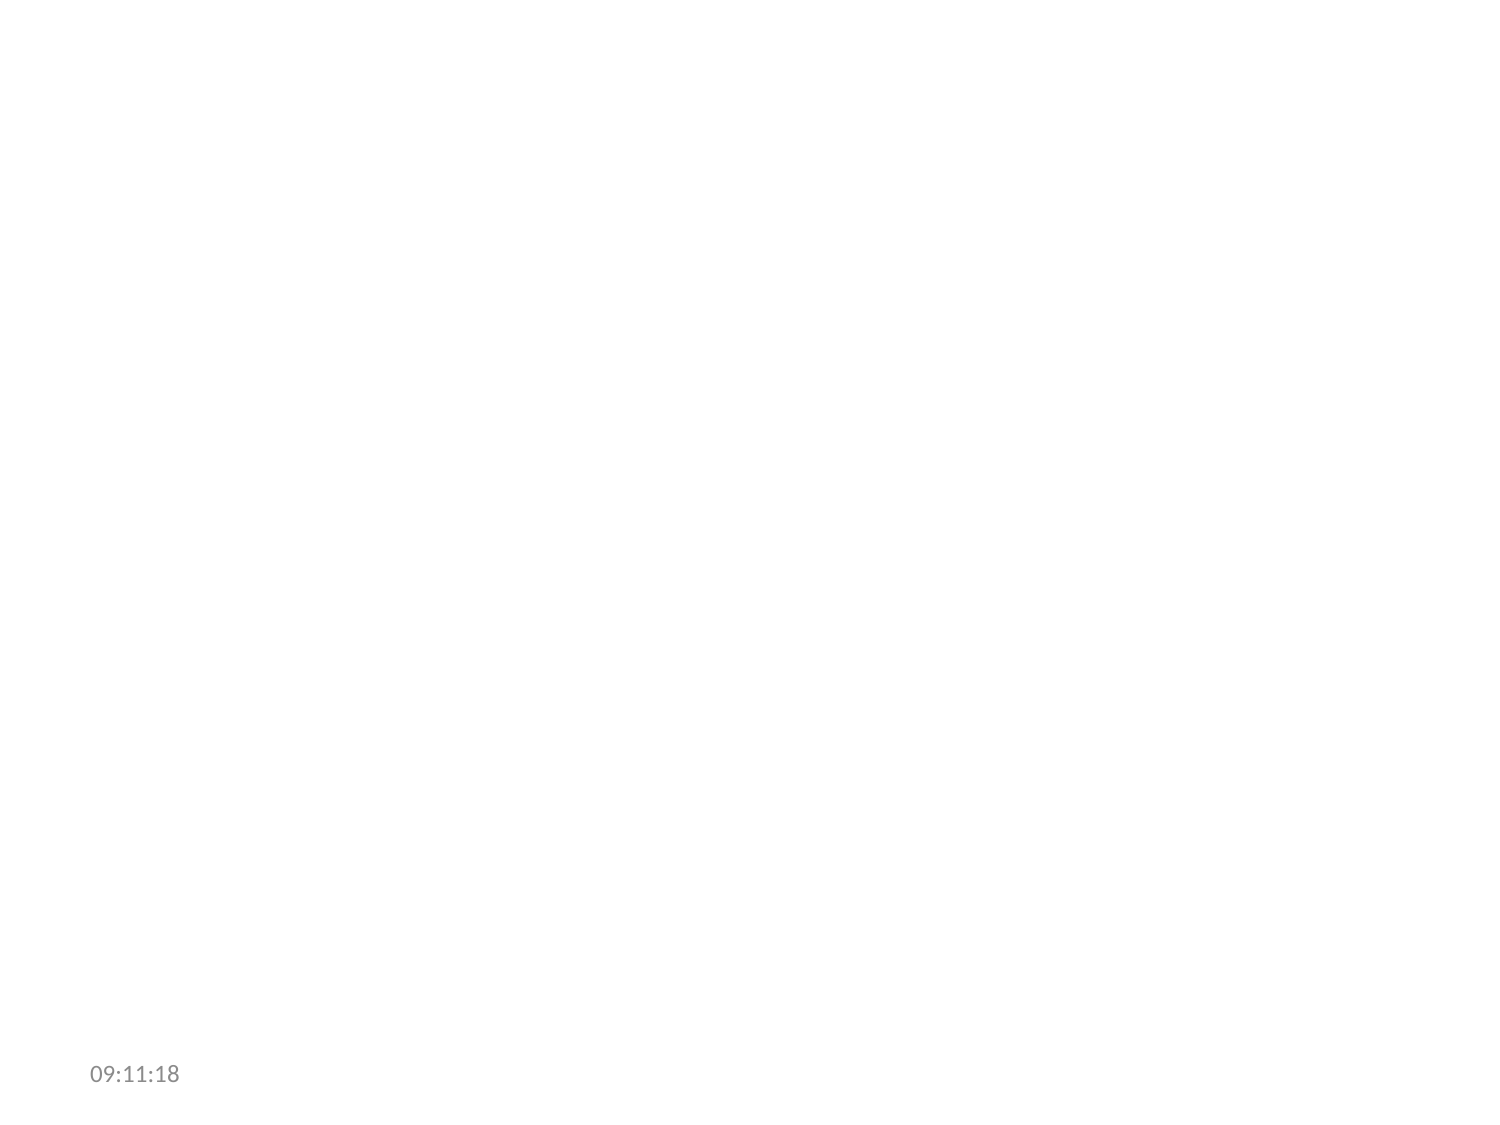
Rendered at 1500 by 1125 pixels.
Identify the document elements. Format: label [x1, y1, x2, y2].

slide_number [75, 1042, 425, 1103]
